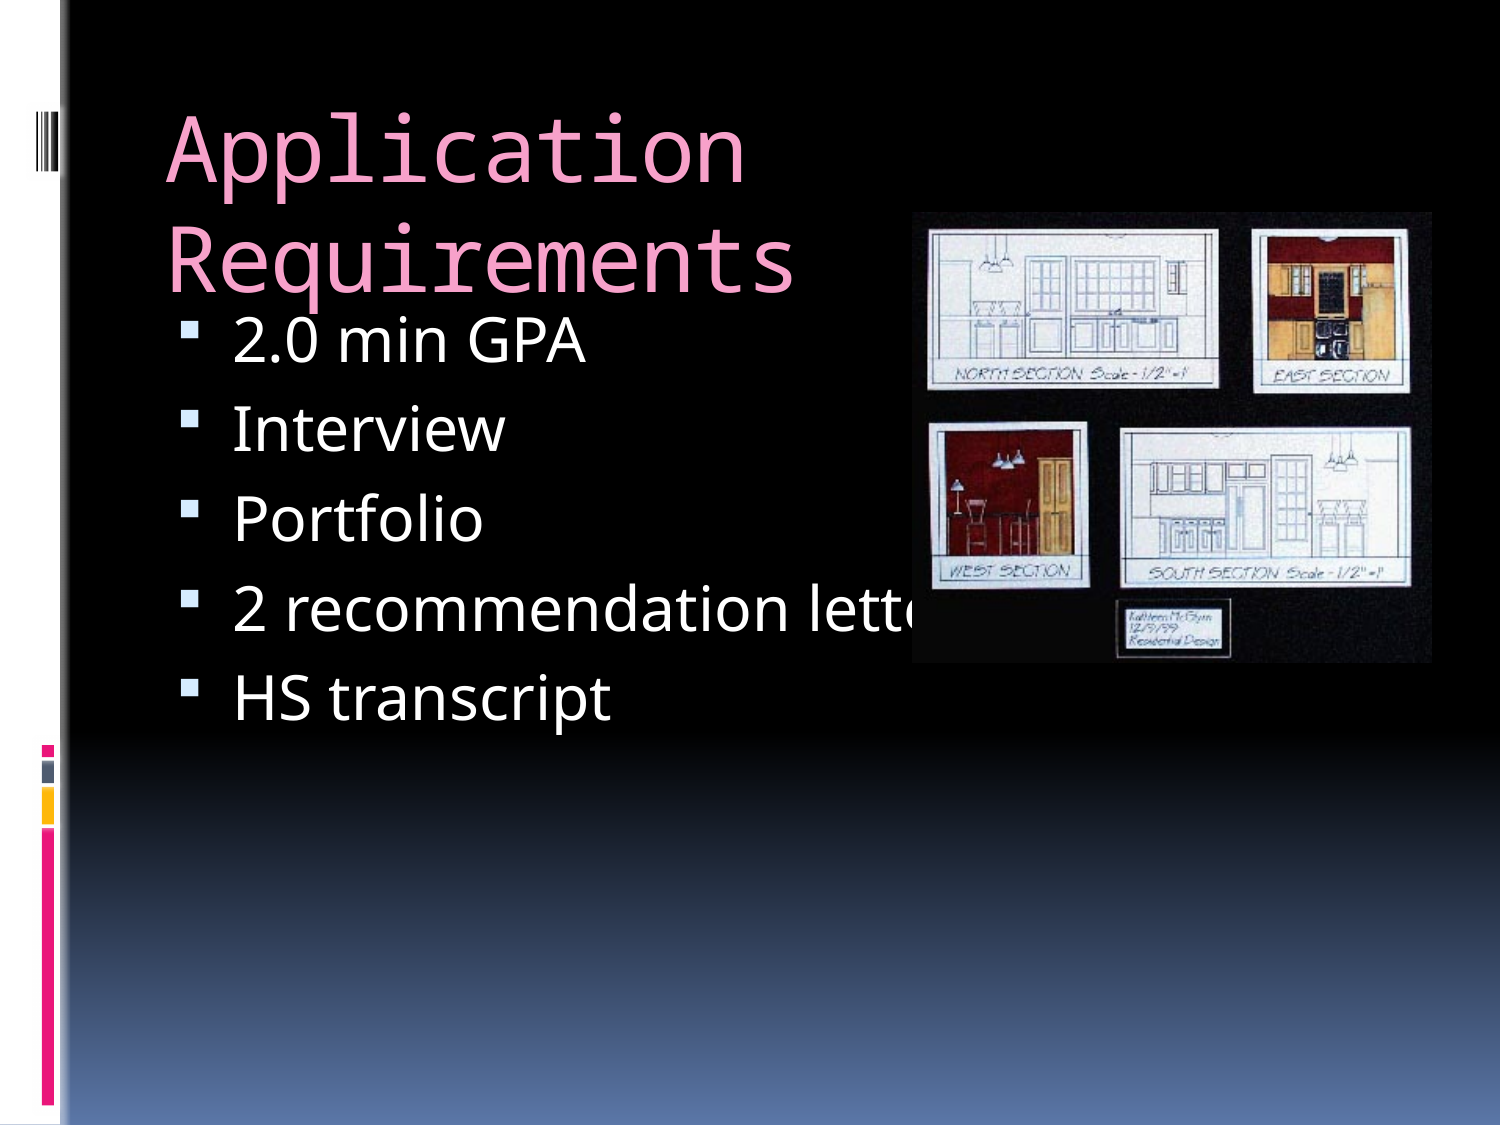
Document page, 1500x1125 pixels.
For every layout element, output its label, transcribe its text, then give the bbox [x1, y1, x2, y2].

list 2.0 min GPA Interview Portfolio 2 recommendation letters HS transcript [150, 292, 1425, 1043]
title Application Requirements [150, 83, 1425, 234]
picture [911, 211, 1432, 663]
